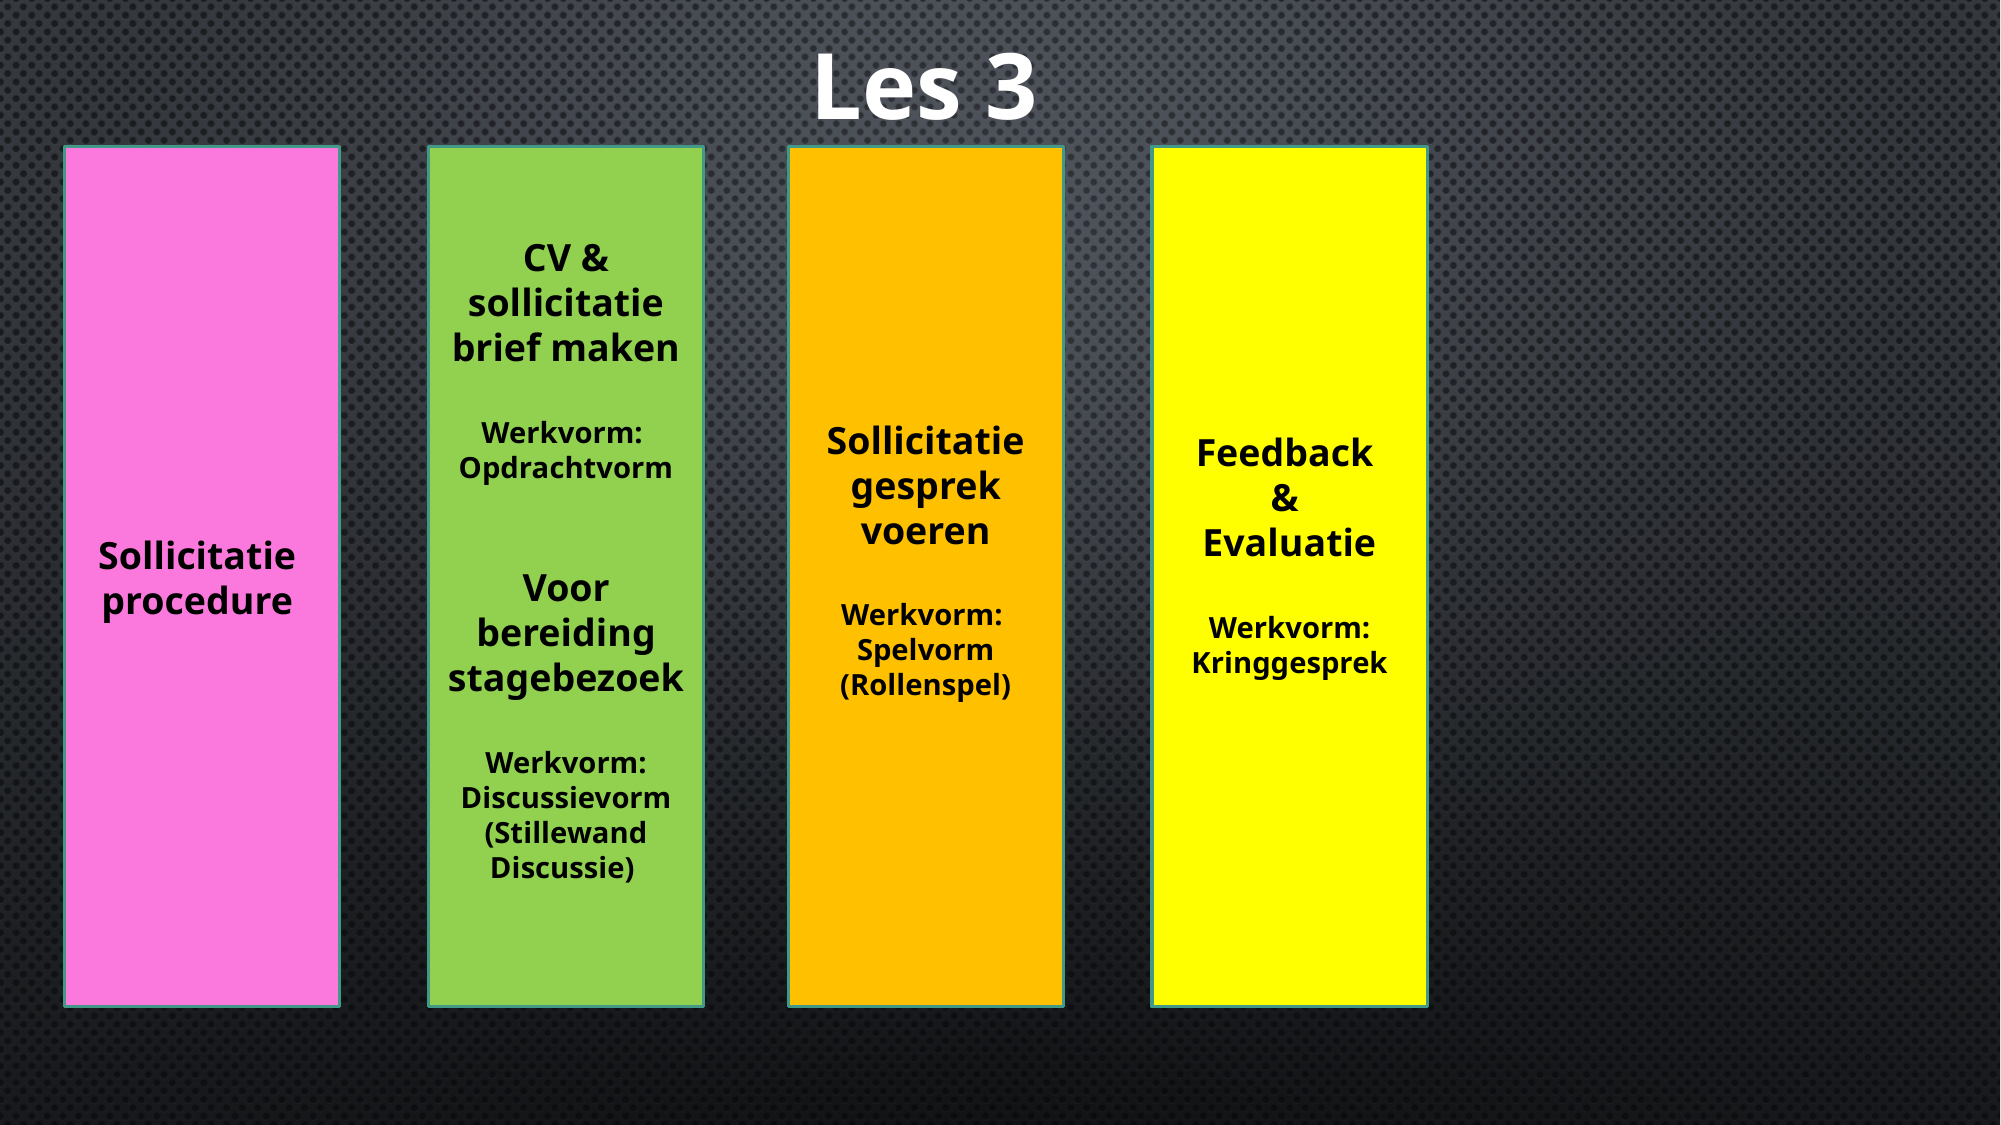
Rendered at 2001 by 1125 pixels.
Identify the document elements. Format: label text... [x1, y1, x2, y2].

text_box Les 3 [796, 20, 1292, 145]
text_box CV & sollicitatie brief maken Werkvorm: Opdrachtvorm Voor bereiding stagebezoek Werkvorm: Discussievorm (Stillewand Discussie) [427, 145, 705, 1008]
text_box Feedback & Evaluatie Werkvorm: Kringgesprek [1150, 145, 1429, 1008]
text_box Sollicitatie gesprek voeren ​ Werkvorm: Spelvorm (Rollenspel) [787, 145, 1065, 1008]
text_box Sollicitatie procedure [63, 145, 341, 1008]
